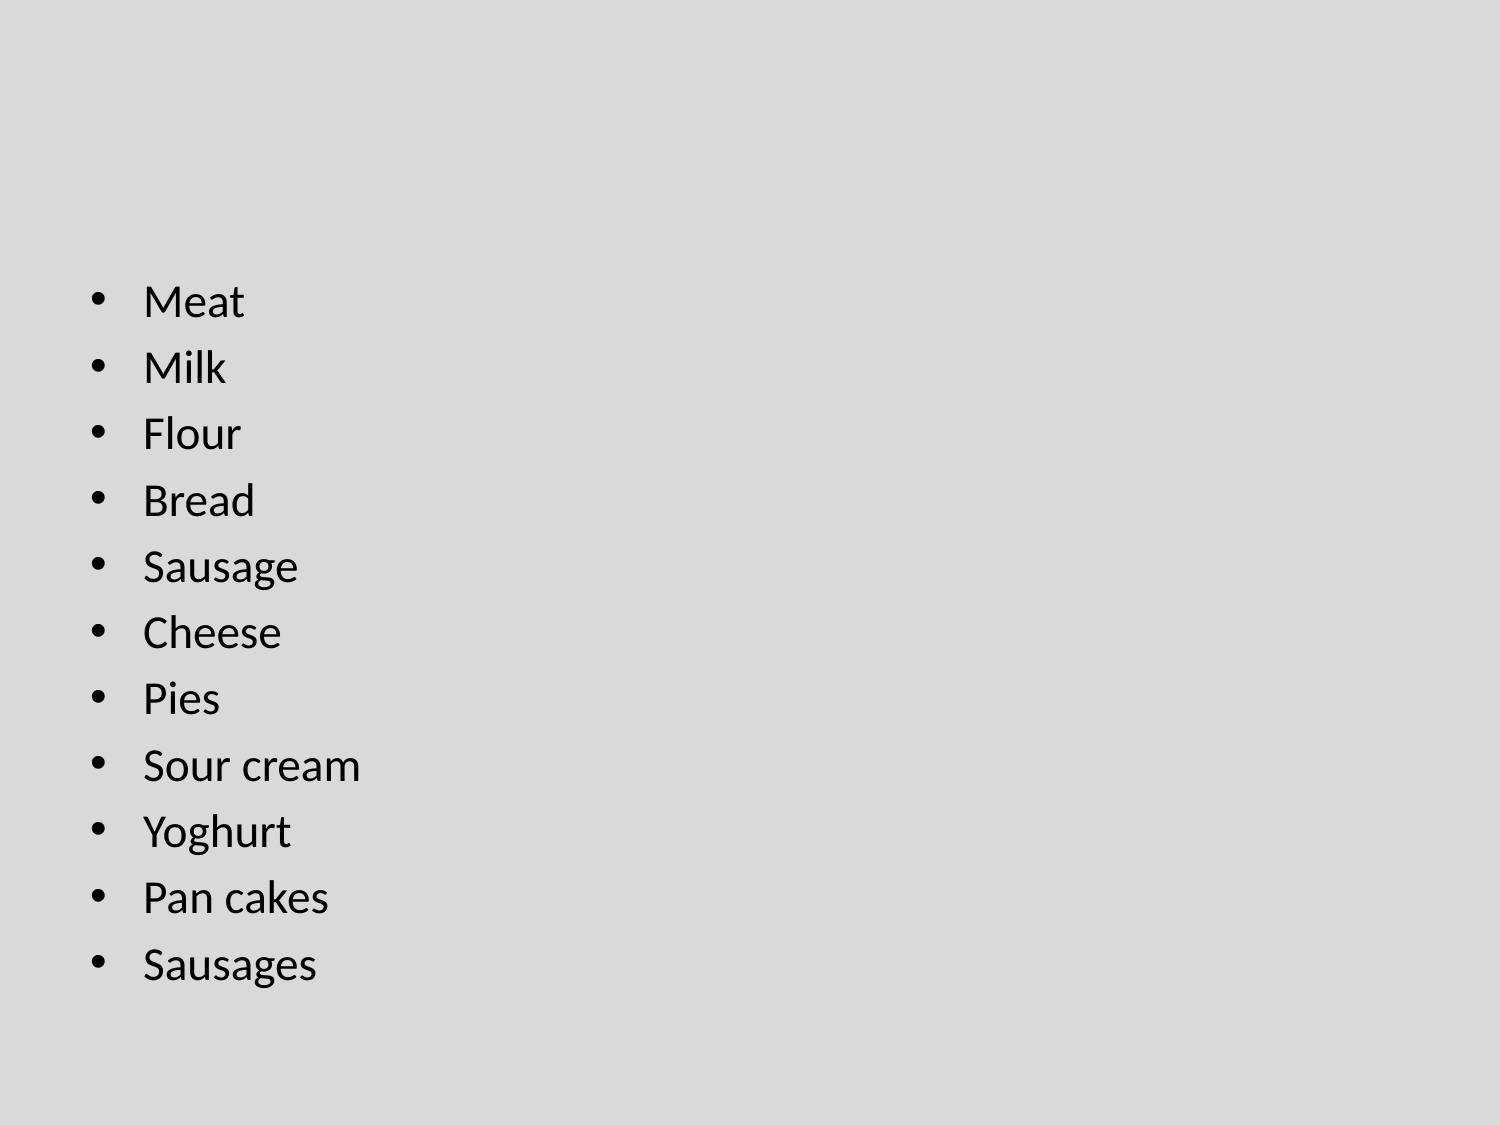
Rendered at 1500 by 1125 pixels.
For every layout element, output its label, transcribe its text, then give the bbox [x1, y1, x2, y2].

list Meat Milk Flour Bread Sausage Cheese Pies Sour cream Yoghurt Pan cakes Sausages [75, 262, 1425, 1005]
